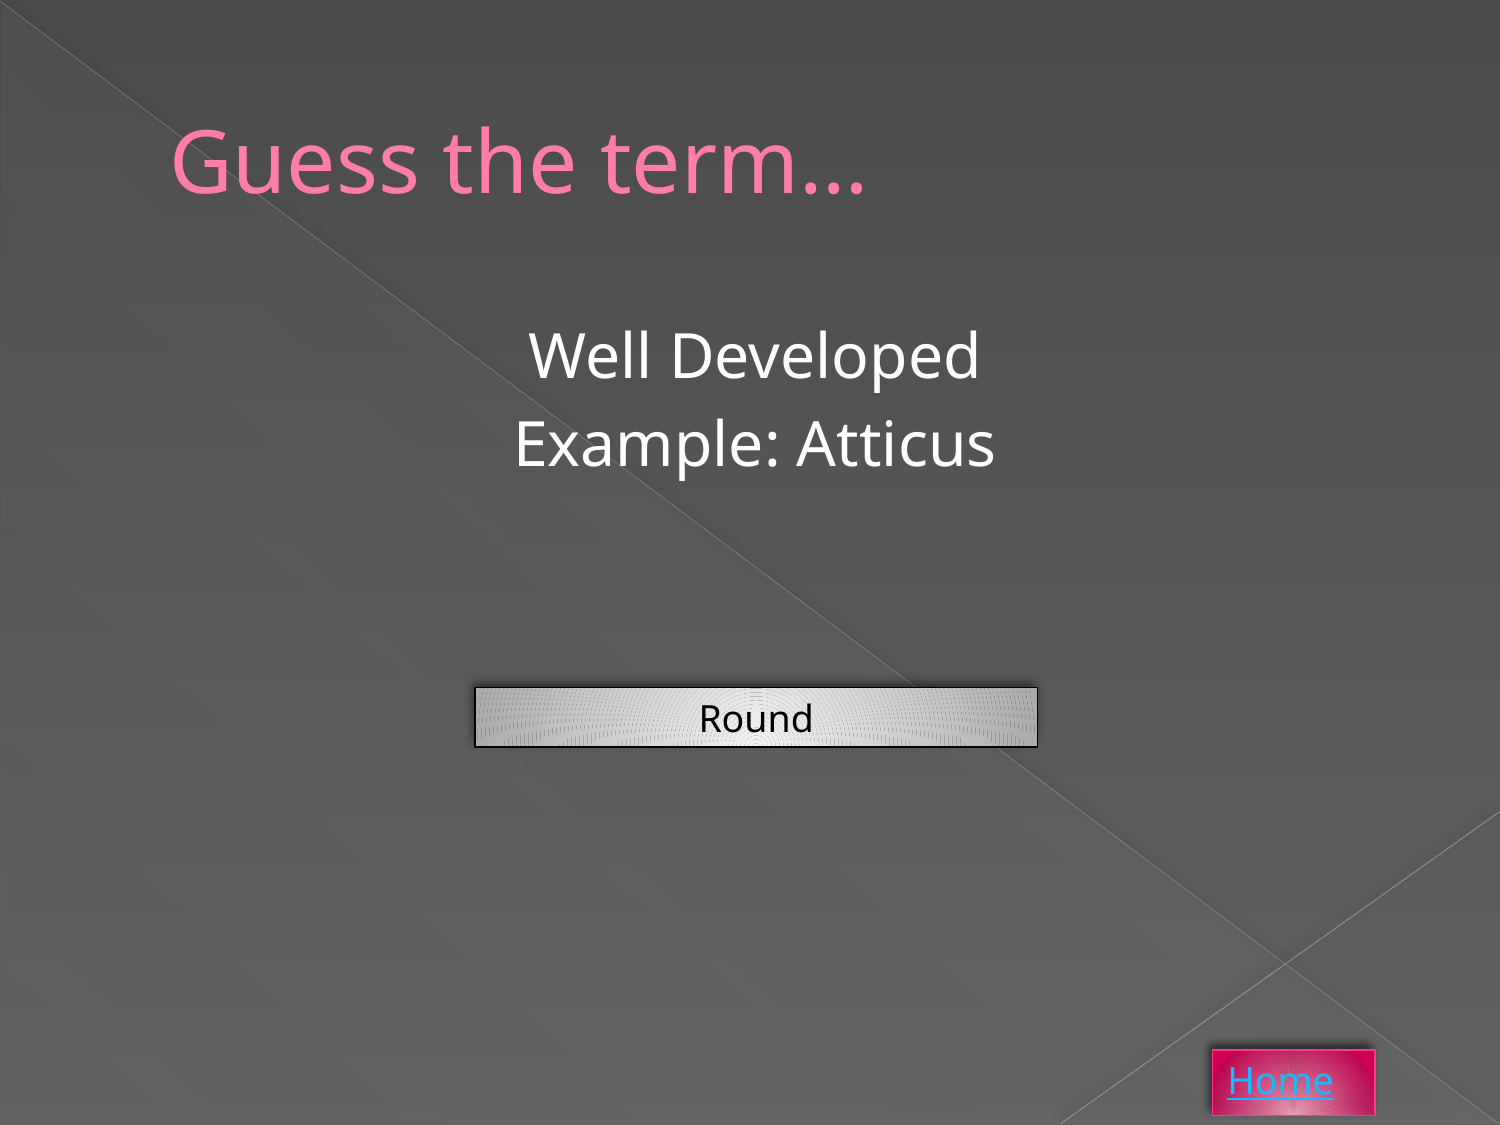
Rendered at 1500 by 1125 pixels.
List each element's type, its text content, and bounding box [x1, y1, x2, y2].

title Guess the term… [75, 43, 1425, 274]
text_box Round [474, 687, 1038, 748]
text_box Home [1212, 1049, 1376, 1116]
list Well Developed Example: Atticus [75, 308, 1425, 1059]
